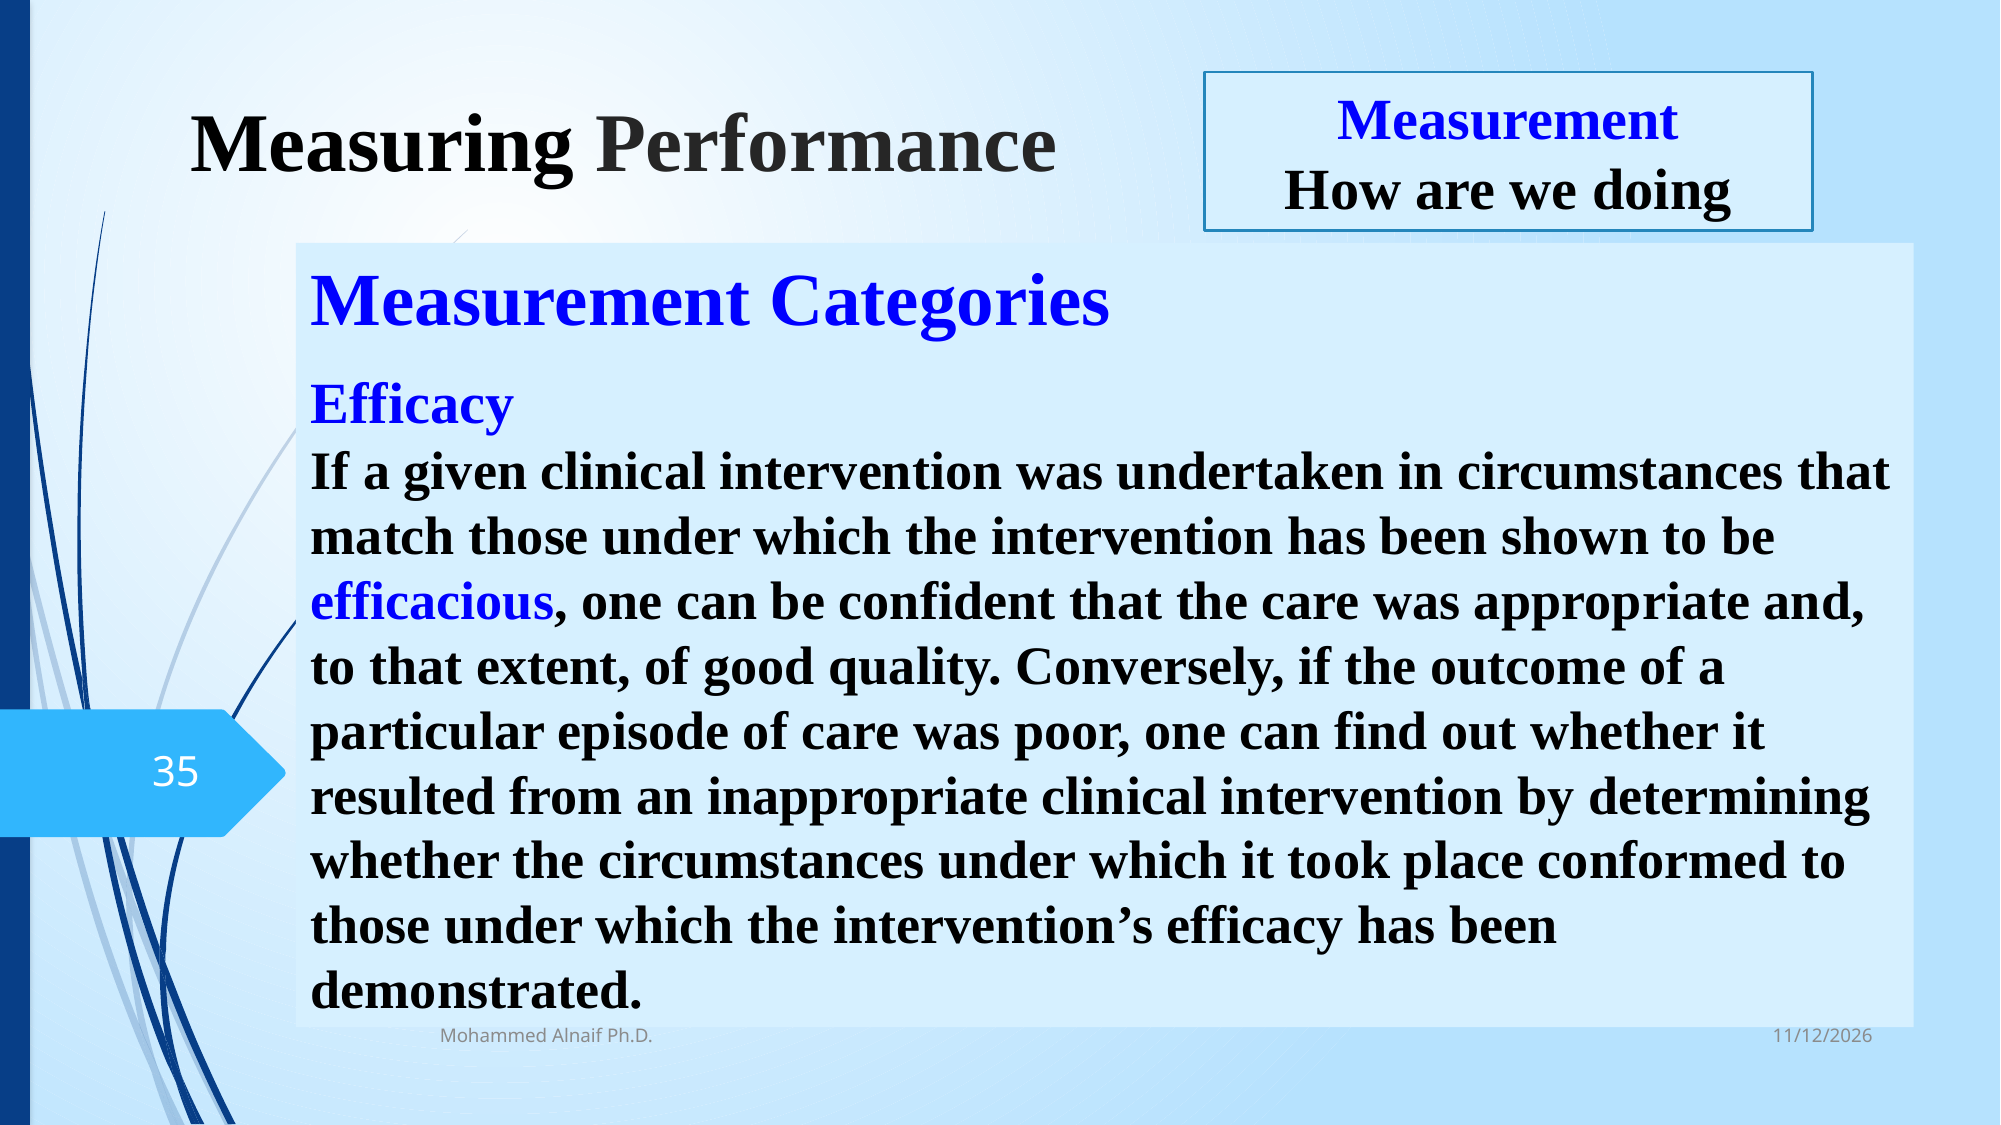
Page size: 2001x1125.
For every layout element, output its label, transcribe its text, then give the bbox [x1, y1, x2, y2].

title Measuring Performance [175, 42, 1122, 197]
text_box Measurement How are we doing [1203, 71, 1814, 232]
slide_number 35 [87, 743, 216, 803]
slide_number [1699, 1005, 1888, 1067]
footer Mohammed Alnaif Ph.D. [424, 1006, 1675, 1067]
text_box Measurement Categories Efficacy If a given clinical intervention was undertaken in circumstances that match those under which the intervention has been shown to be efficacious, one can be confident that the care was appropriate and, to that extent, of good quality. Conversely, if the outcome of a particular episode of care was poor, one can find out whether it resulted from an inappropriate clinical intervention by determining whether the circumstances under which it took place conformed to those under which the intervention’s efficacy has been demonstrated. [295, 242, 1914, 1028]
